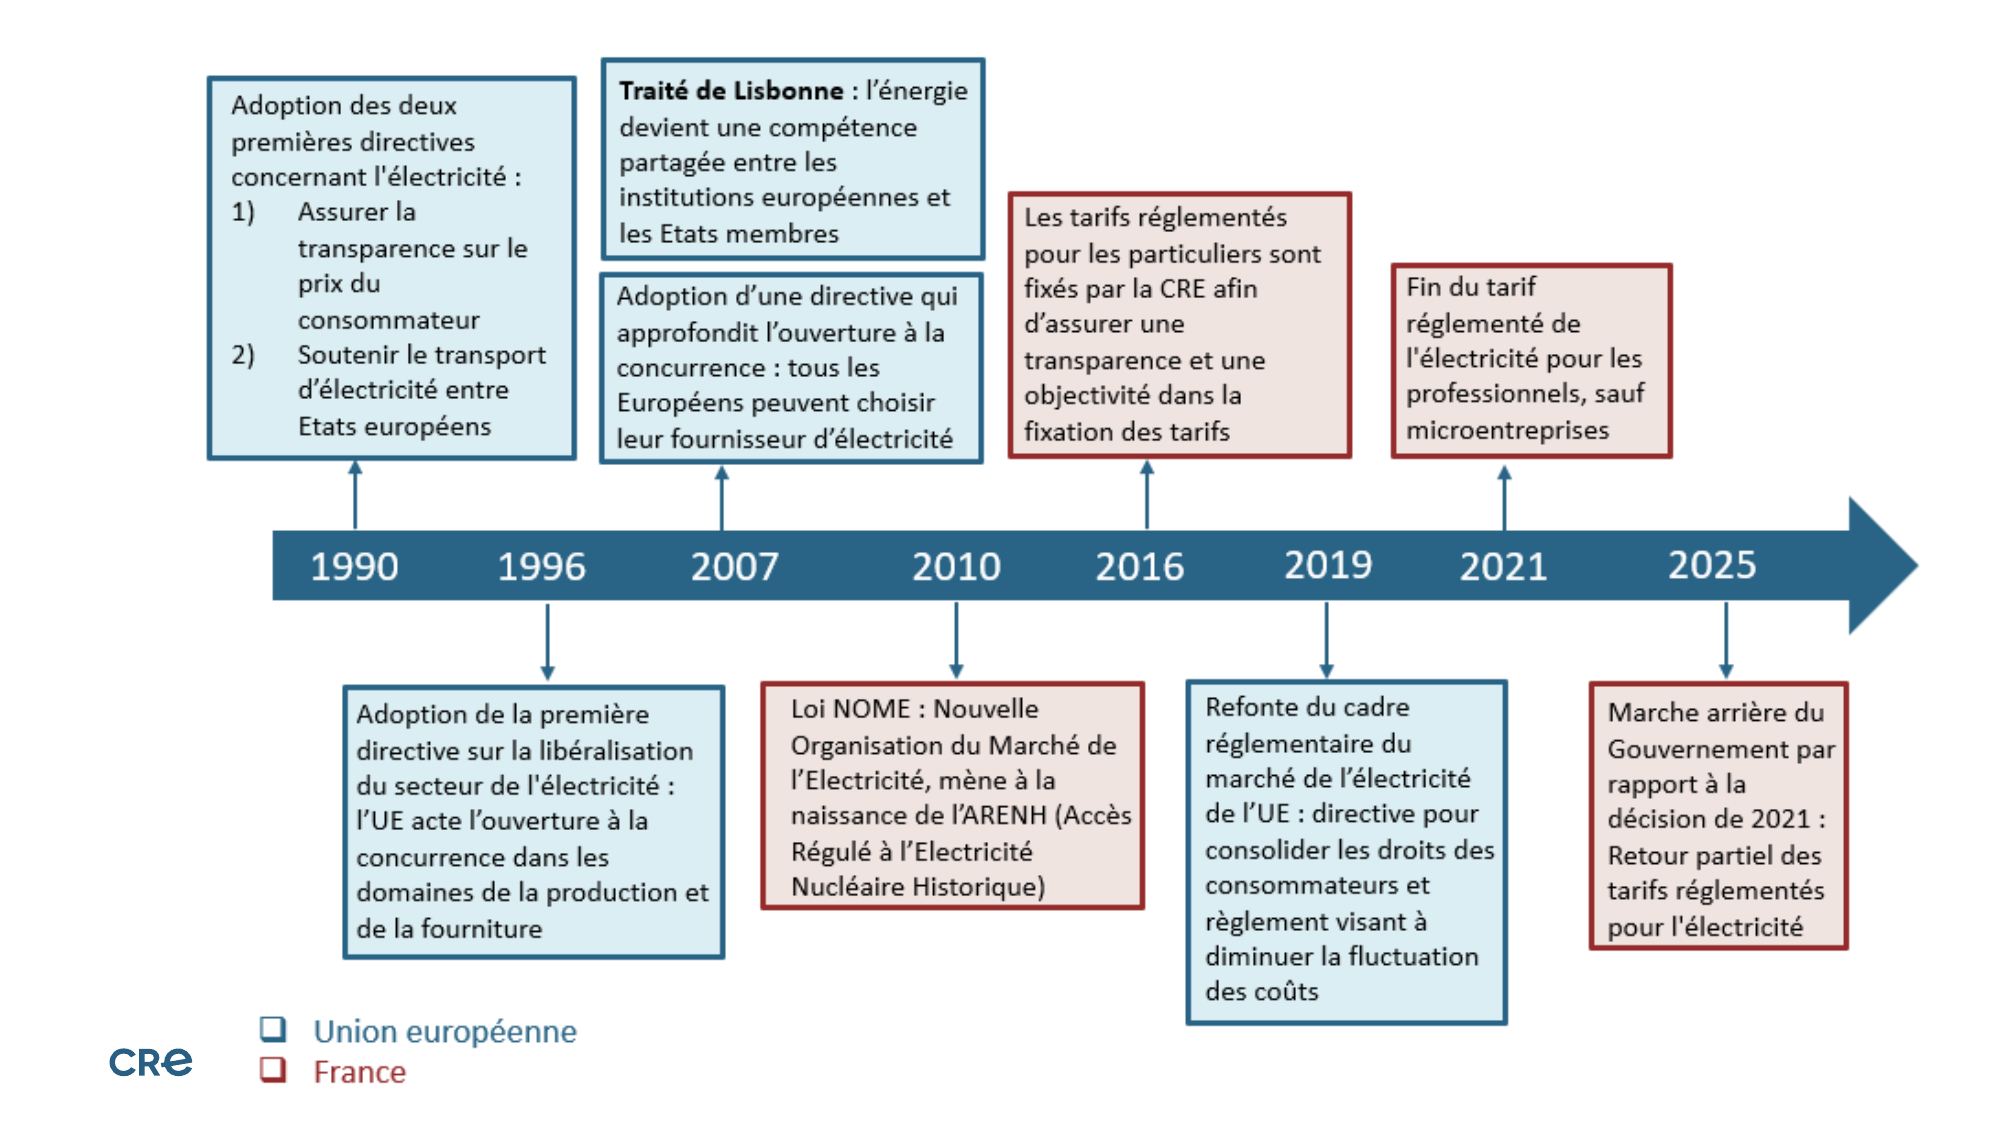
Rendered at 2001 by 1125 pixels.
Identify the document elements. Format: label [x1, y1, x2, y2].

picture [197, 0, 1932, 1096]
